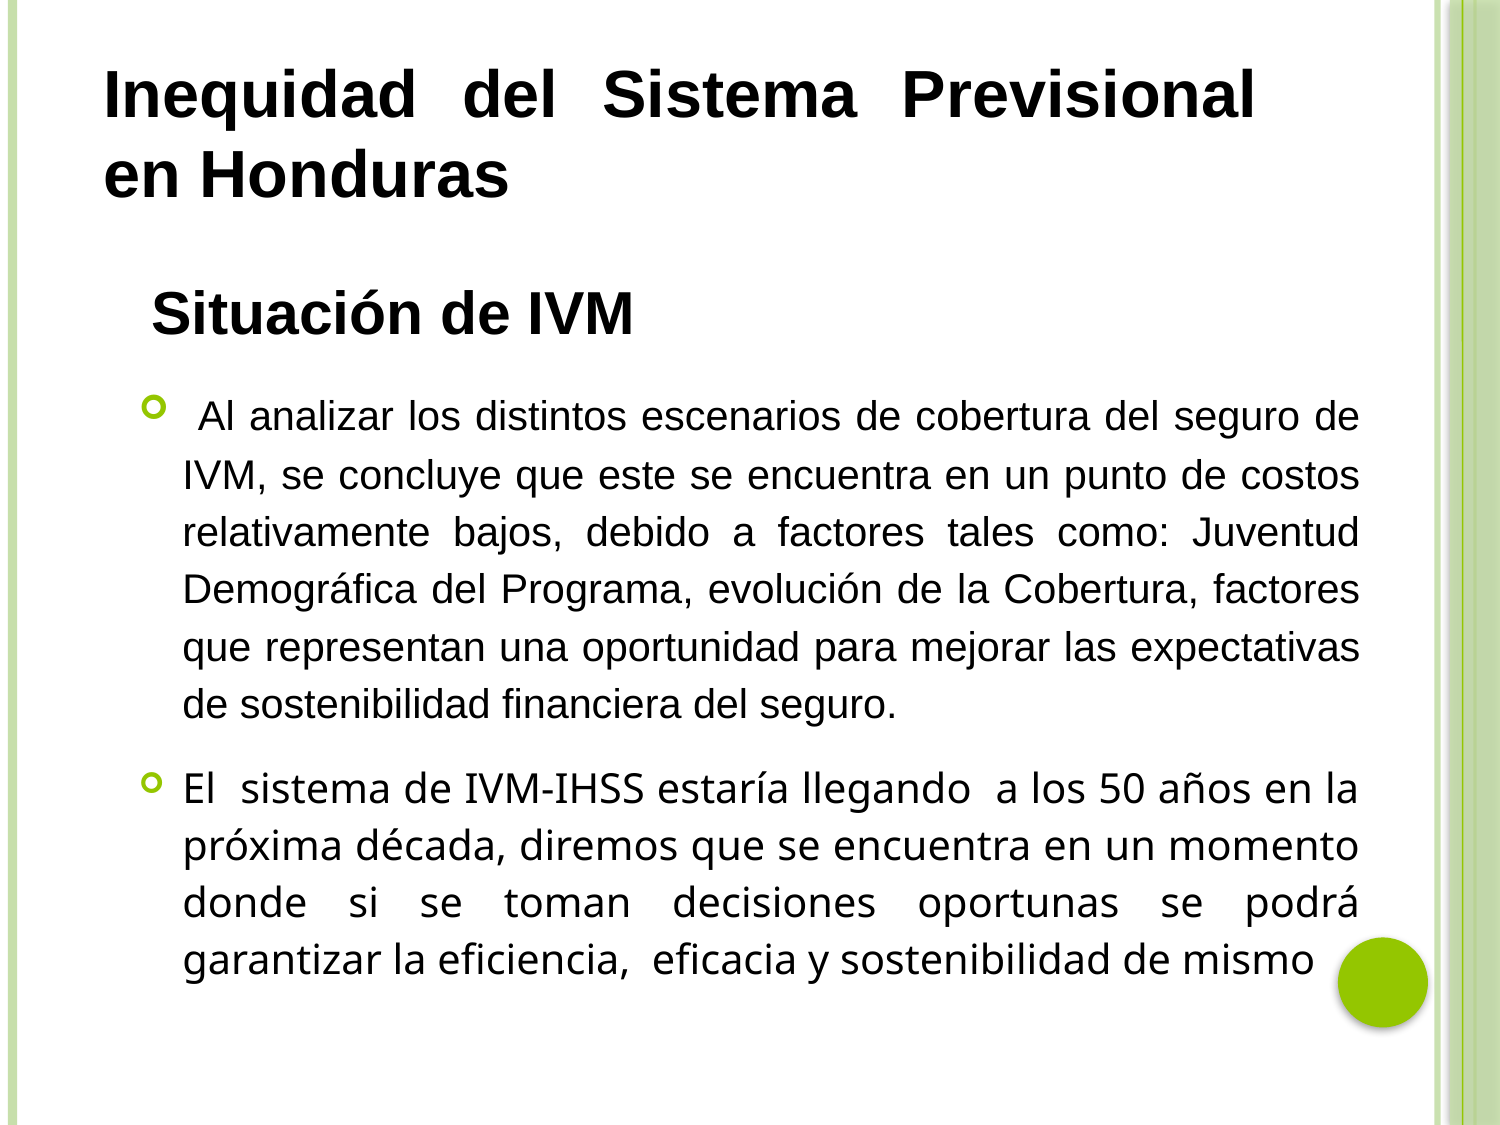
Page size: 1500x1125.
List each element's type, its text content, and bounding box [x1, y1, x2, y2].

title Inequidad del Sistema Previsional en Honduras [88, 66, 1317, 219]
list Situación de IVM Al analizar los distintos escenarios de cobertura del seguro de IVM, se concluye que este se encuentra en un punto de costos relativamente bajos, debido a factores tales como: Juventud Demográfica del Programa, evolución de la Cobertura, factores que representan una oportunidad para mejorar las expectativas de sostenibilidad financiera del seguro. El sistema de IVM-IHSS estaría llegando a los 50 años en la próxima década, diremos que se encuentra en un momento donde si se toman decisiones oportunas se podrá garantizar la eficiencia, eficacia y sostenibilidad de mismo [123, 255, 1376, 1012]
